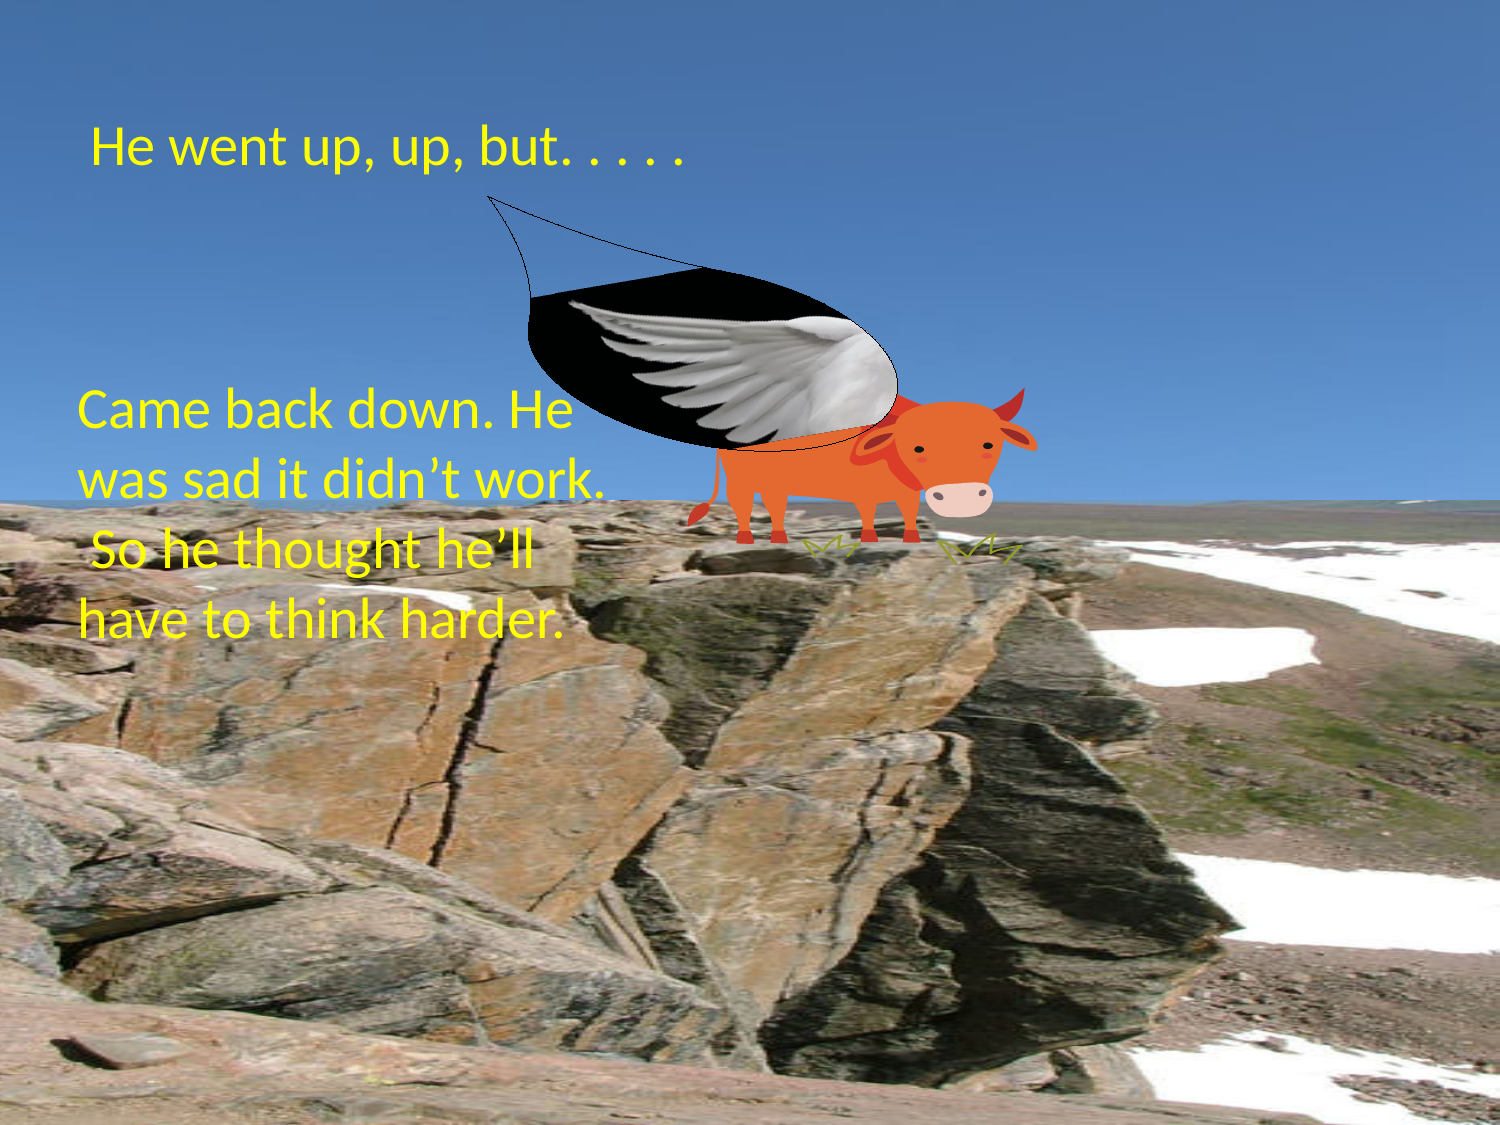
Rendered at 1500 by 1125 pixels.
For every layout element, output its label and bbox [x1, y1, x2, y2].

text_box [525, 270, 1038, 566]
text_box [0, 0, 1500, 1125]
